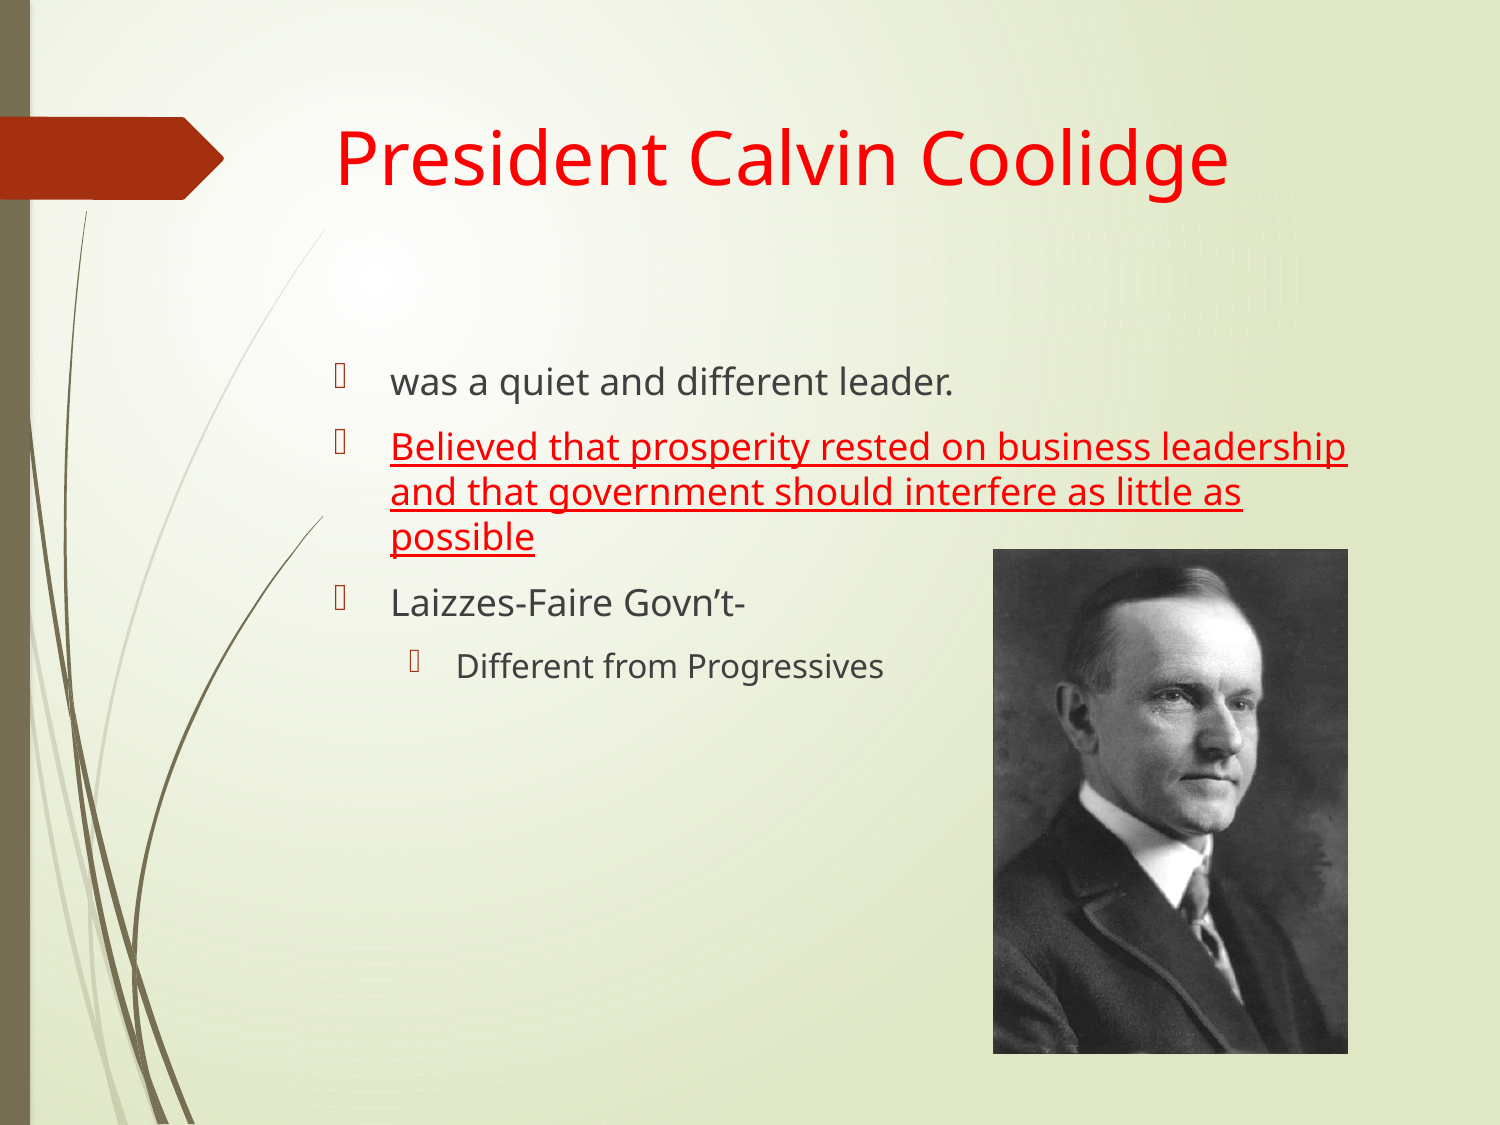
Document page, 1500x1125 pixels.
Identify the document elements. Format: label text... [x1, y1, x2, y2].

title President Calvin Coolidge [319, 102, 1400, 313]
list was a quiet and different leader. Believed that prosperity rested on business leadership and that government should interfere as little as possible Laizzes-Faire Govn’t- Different from Progressives [318, 350, 1400, 970]
picture [993, 549, 1348, 1054]
